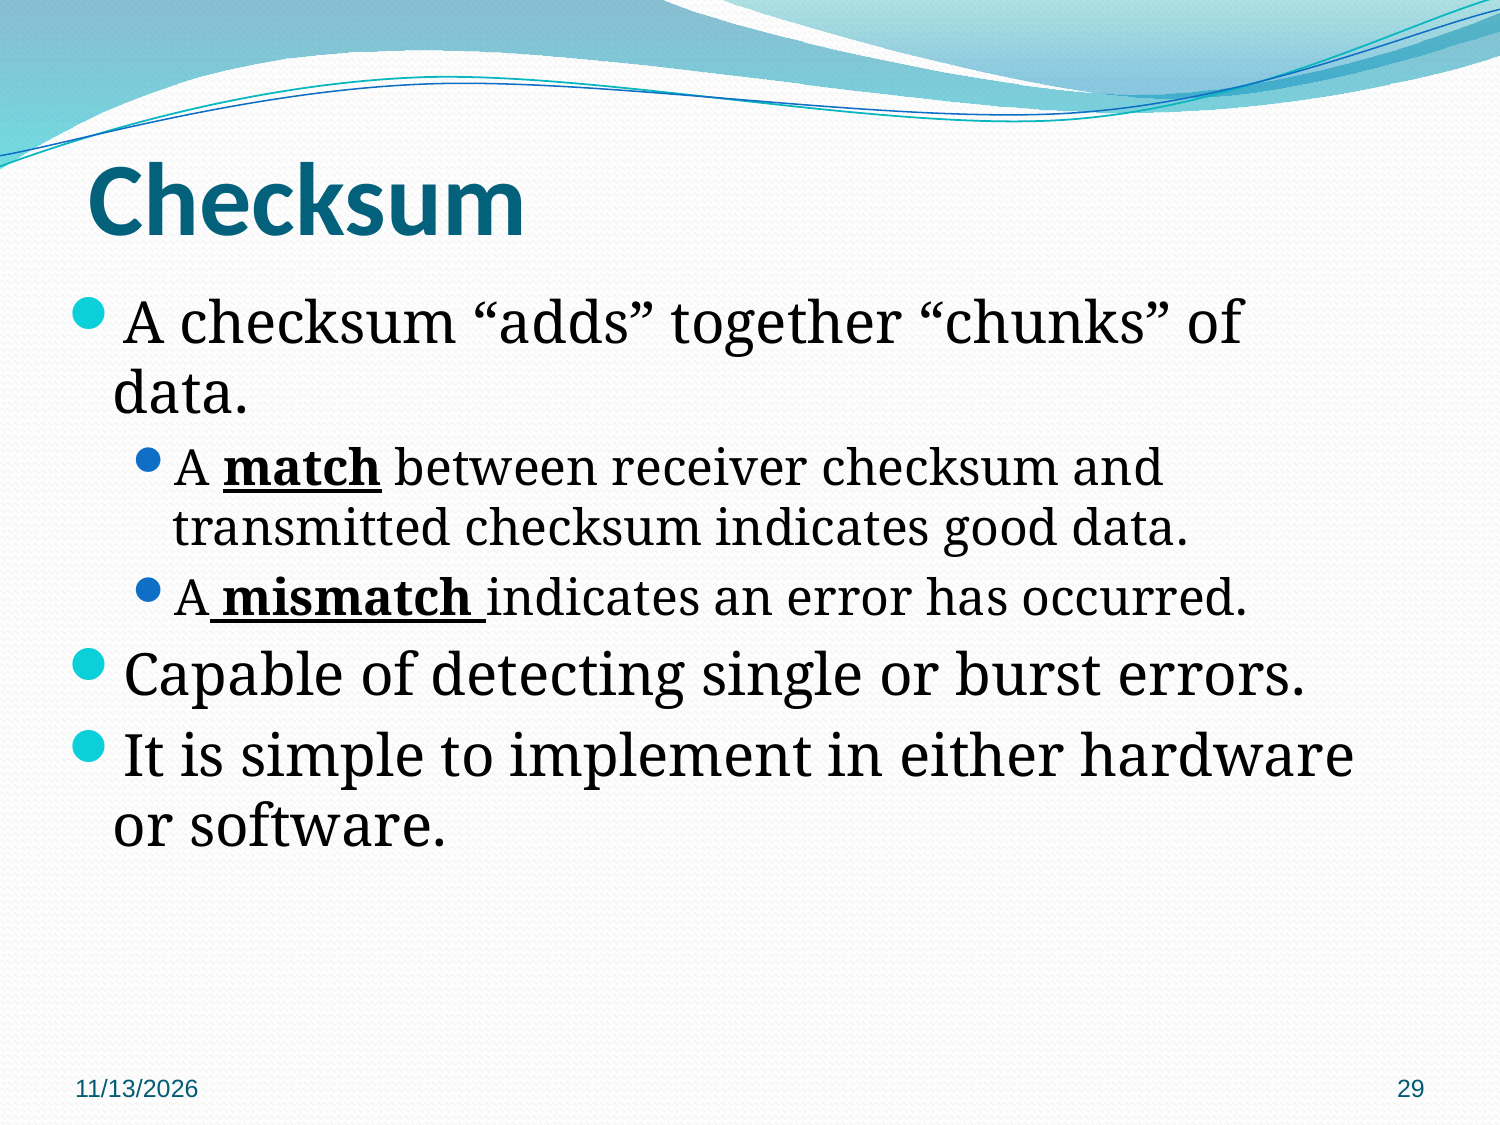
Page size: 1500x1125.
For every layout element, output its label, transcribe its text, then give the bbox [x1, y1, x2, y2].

slide_number 29 [1299, 1042, 1425, 1103]
list A checksum “adds” together “chunks” of data. A match between receiver checksum and transmitted checksum indicates good data. A mismatch indicates an error has occurred. Capable of detecting single or burst errors. It is simple to implement in either hardware or software. [53, 278, 1404, 1021]
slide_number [75, 1042, 425, 1103]
title Checksum [88, 113, 1439, 257]
